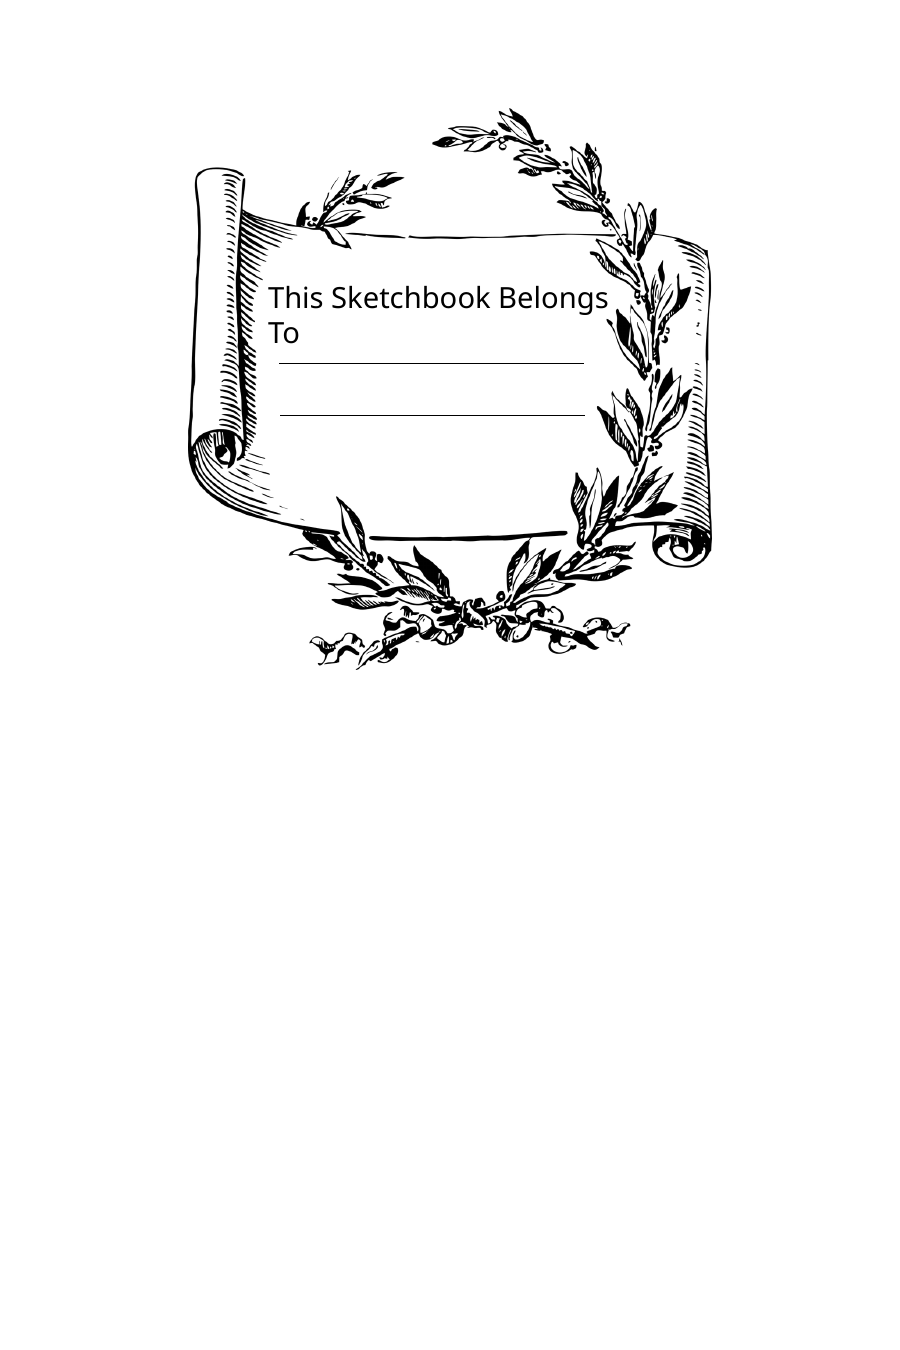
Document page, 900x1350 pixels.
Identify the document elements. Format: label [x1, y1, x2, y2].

picture [188, 108, 712, 670]
